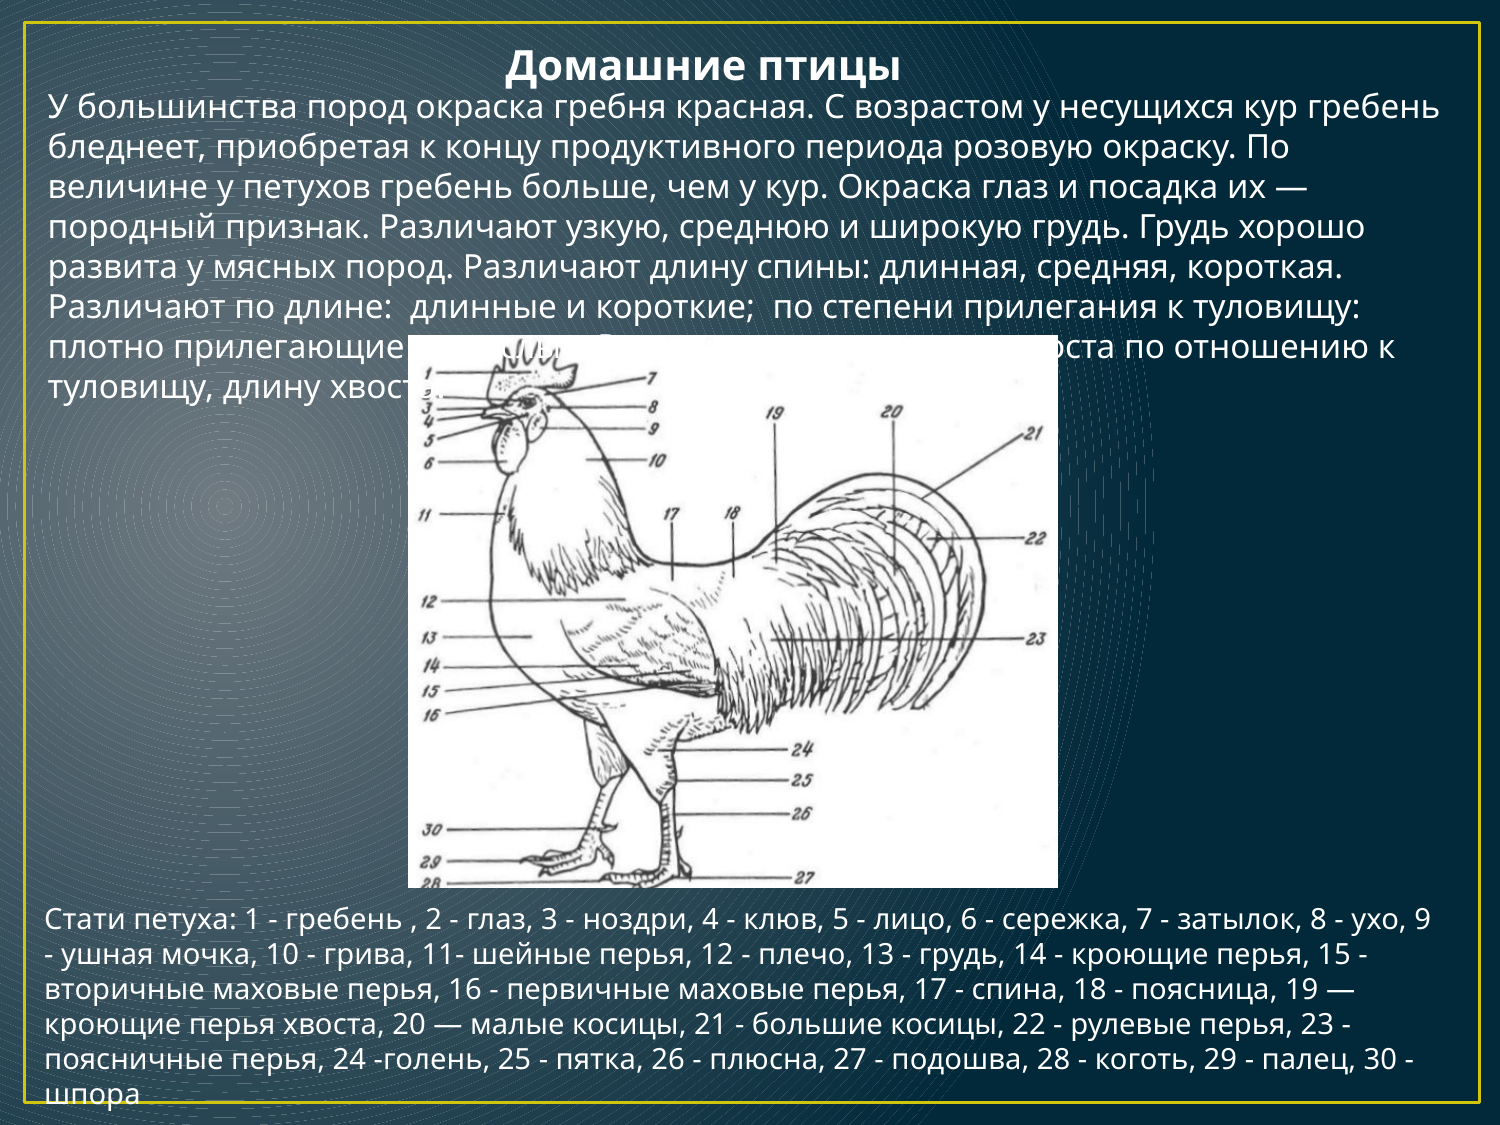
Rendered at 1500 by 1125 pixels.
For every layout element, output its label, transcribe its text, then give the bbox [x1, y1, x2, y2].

text_box Домашние птицы [490, 30, 917, 96]
text_box У большинства пород окраска гребня красная. С возрастом у несущихся кур гребень бледнеет, приобретая к концу продуктивного периода розовую окраску. По величине у петухов гребень больше, чем у кур. Окраска глаз и посадка их — породный признак. Различают узкую, среднюю и широкую грудь. Грудь хорошо развита у мясных пород. Различают длину спины: длинная, средняя, короткая. Различают по длине: длинные и короткие; по степени прилегания к туловищу: плотно прилегающие и свислые. Различают угол наклона хвоста по отношению к туловищу, длину хвоста. [32, 78, 1463, 413]
text_box Стати петуха: 1 - гребень , 2 - глаз, 3 - ноздри, 4 - клюв, 5 - лицо, 6 - сережка, 7 - затылок, 8 - ухо, 9 - ушная мочка, 10 - грива, 11- шейные перья, 12 - плечо, 13 - грудь, 14 - кроющие перья, 15 - вторичные маховые перья, 16 - первичные маховые перья, 17 - спина, 18 - поясница, 19 — кроющие перья хвоста, 20 — малые косицы, 21 - большие косицы, 22 - рулевые перья, 23 - поясничные перья, 24 -голень, 25 - пятка, 26 - плюсна, 27 - подошва, 28 - коготь, 29 - палец, 30 - шпора [29, 893, 1459, 1118]
picture [408, 335, 1058, 888]
picture [1059, 815, 1067, 851]
